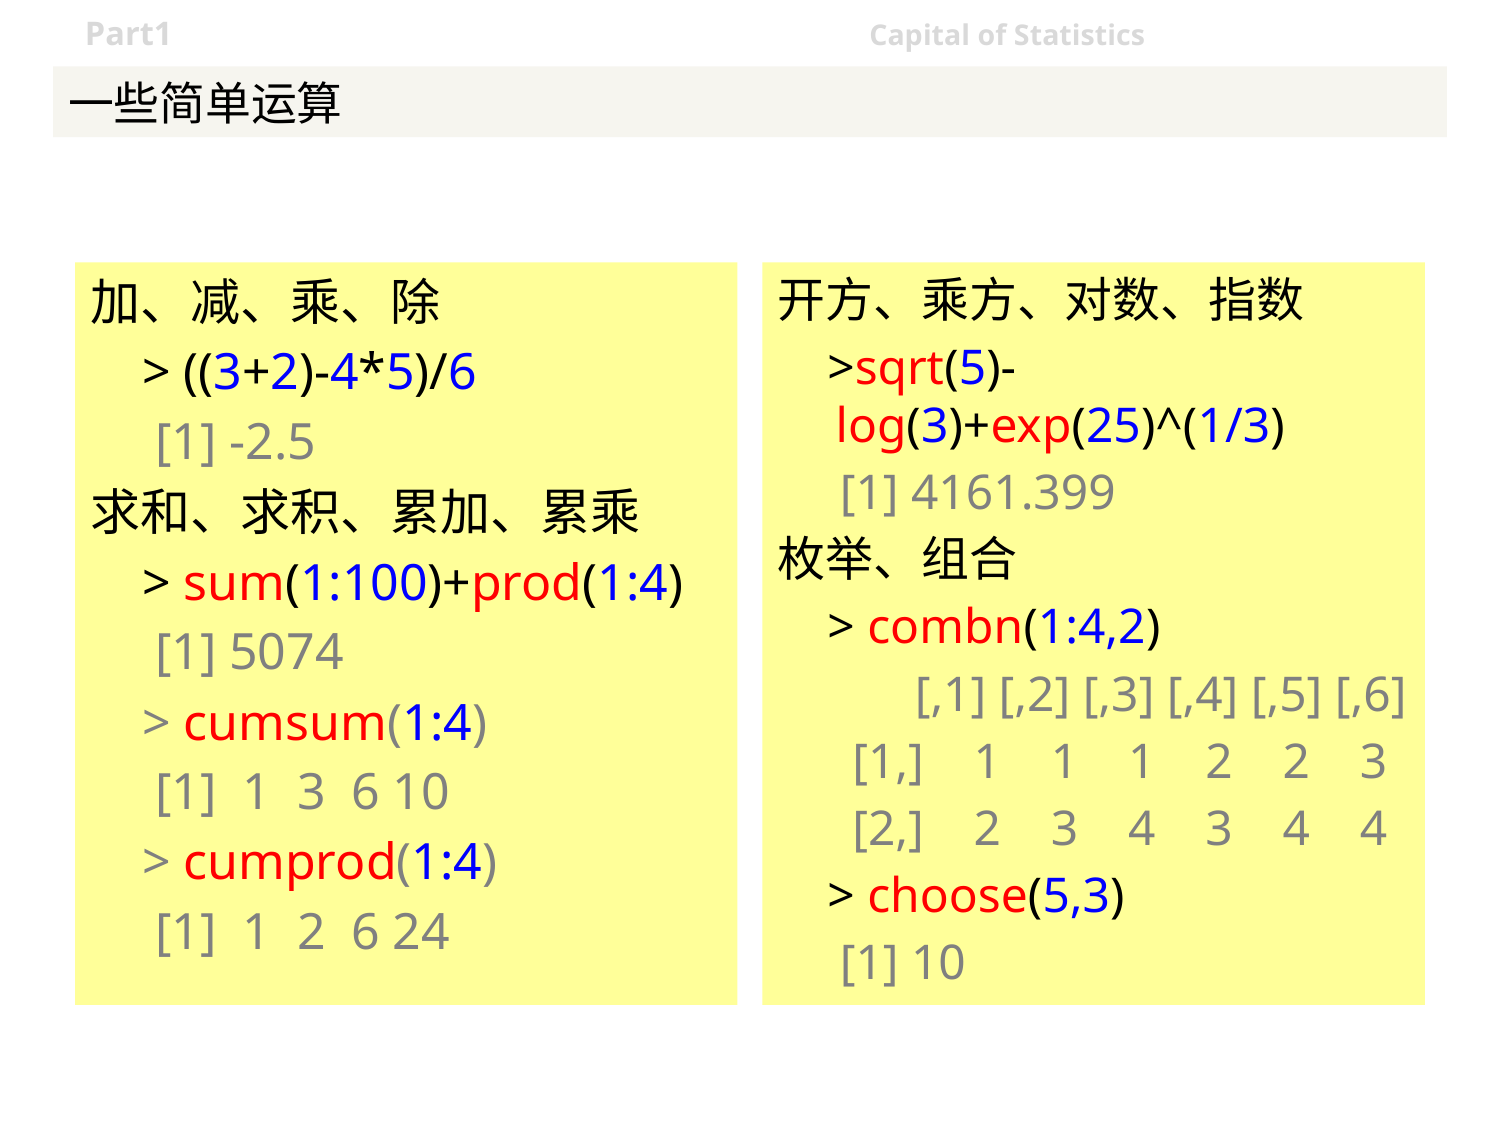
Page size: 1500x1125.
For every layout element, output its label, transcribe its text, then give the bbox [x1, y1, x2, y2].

text_box 开方、乘方、对数、指数 >sqrt(5)-log(3)+exp(25)^(1/3) [1] 4161.399 枚举、组合 > combn(1:4,2) [,1] [,2] [,3] [,4] [,5] [,6] [1,] 1 1 1 2 2 3 [2,] 2 3 4 3 4 4 > choose(5,3) [1] 10 [762, 262, 1425, 1005]
title 一些简单运算 [53, 66, 1447, 138]
list 加、减、乘、除 > ((3+2)-4*5)/6 [1] -2.5 求和、求积、累加、累乘 > sum(1:100)+prod(1:4) [1] 5074 > cumsum(1:4) [1] 1 3 6 10 > cumprod(1:4) [1] 1 2 6 24 [75, 262, 738, 1005]
